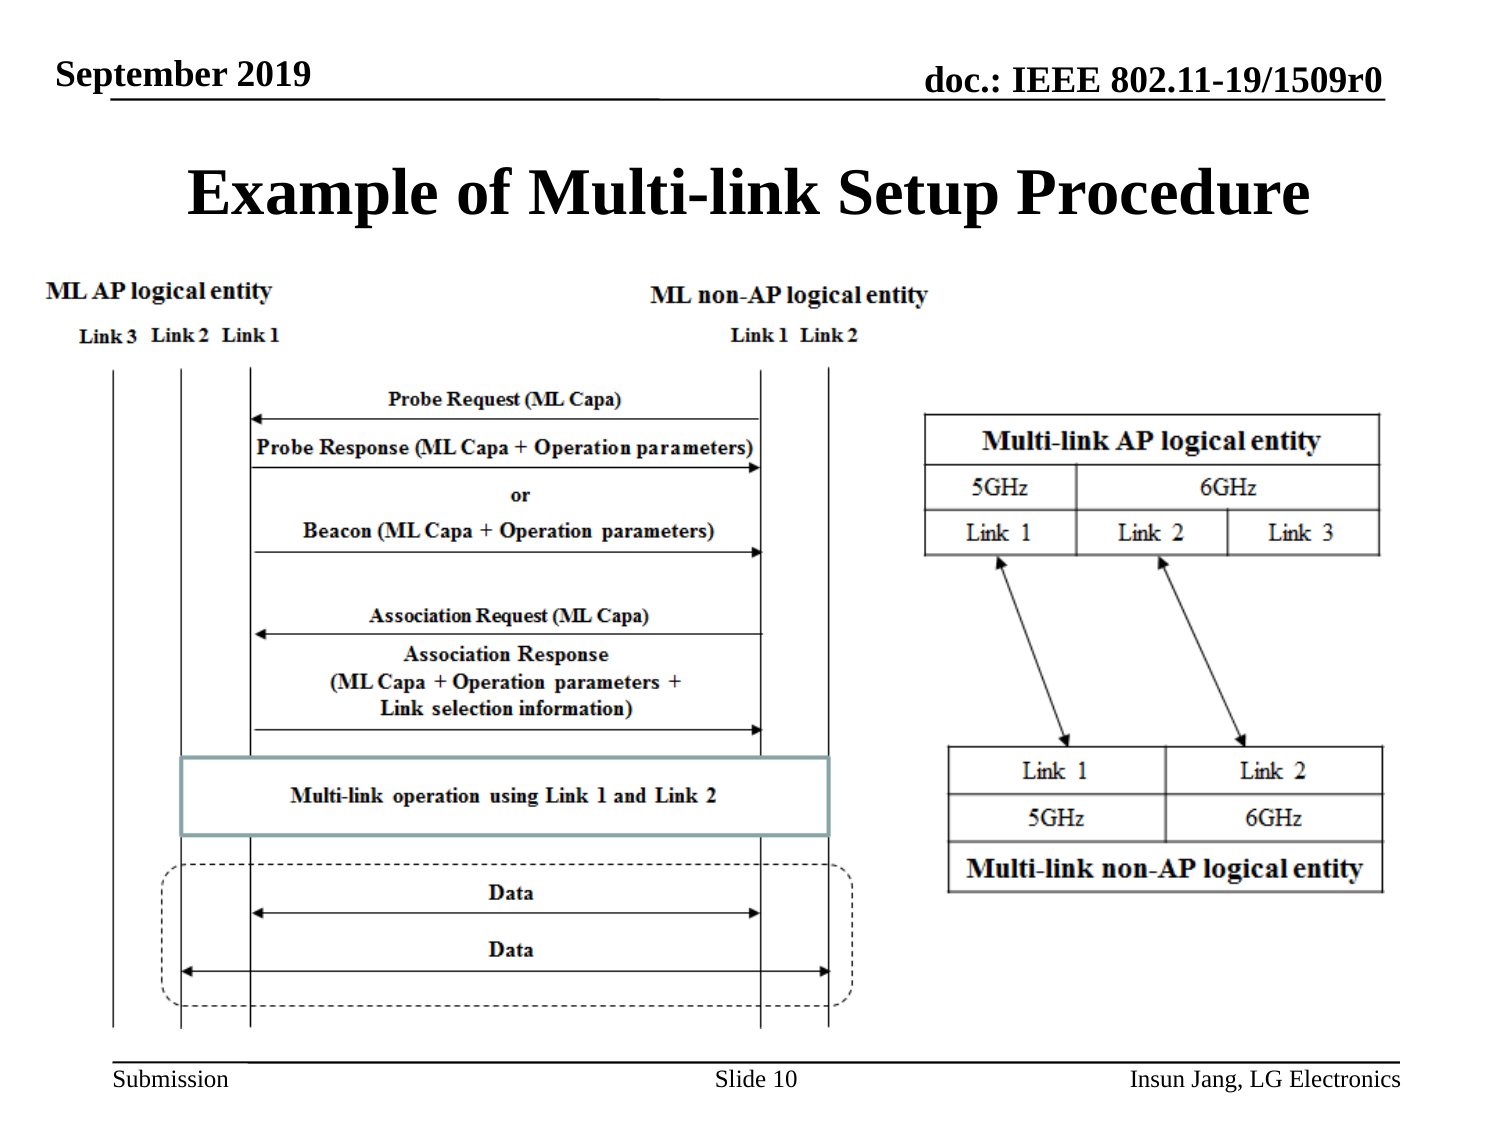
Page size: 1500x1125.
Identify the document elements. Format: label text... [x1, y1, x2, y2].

title Example of Multi-link Setup Procedure [112, 112, 1388, 263]
footer Insun Jang, LG Electronics [1125, 1061, 1402, 1093]
slide_number Slide 10 [712, 1061, 800, 1093]
picture [24, 263, 1385, 1029]
